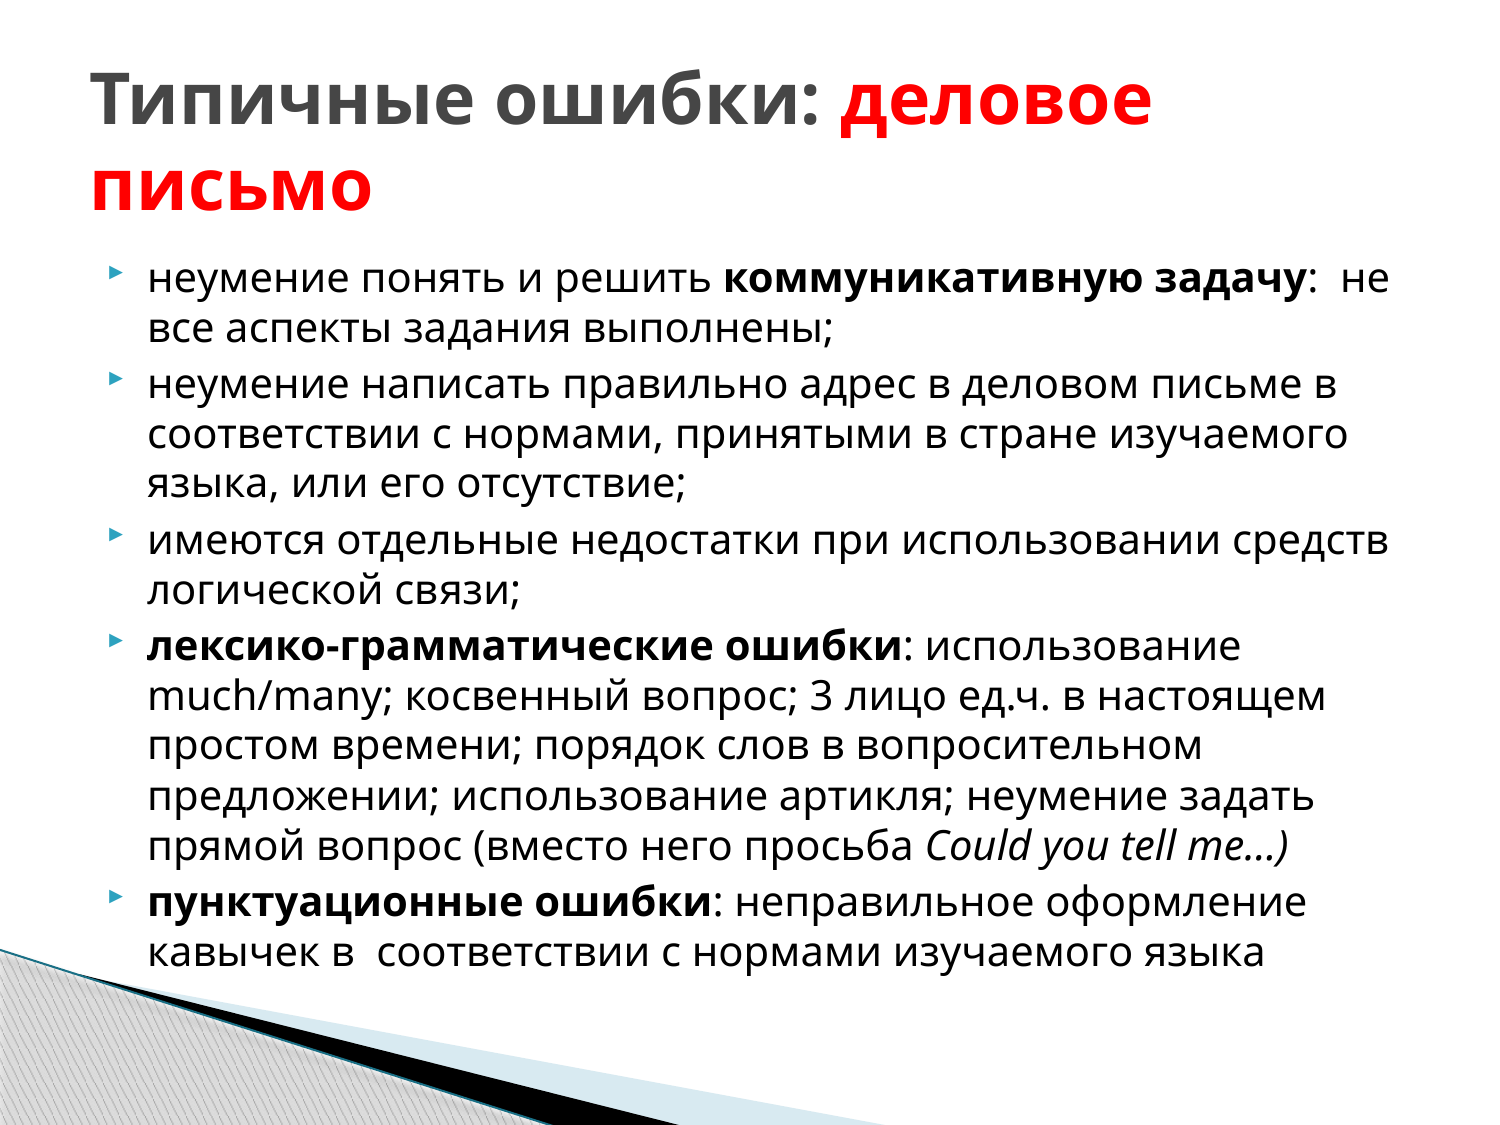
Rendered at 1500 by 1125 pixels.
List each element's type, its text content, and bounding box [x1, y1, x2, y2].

title Типичные ошибки: деловое письмо [75, 45, 1425, 233]
list неумение понять и решить коммуникативную задачу: не все аспекты задания выполнены; неумение написать правильно адрес в деловом письме в соответствии с нормами, принятыми в стране изучаемого языка, или его отсутствие; имеются отдельные недостатки при использовании средств логической связи; лексико-грамматические ошибки: использование much/many; косвенный вопрос; 3 лицо ед.ч. в настоящем простом времени; порядок слов в вопросительном предложении; использование артикля; неумение задать прямой вопрос (вместо него просьба Could you tell me…) пунктуационные ошибки: неправильное оформление кавычек в соответствии с нормами изучаемого языка [75, 243, 1425, 986]
